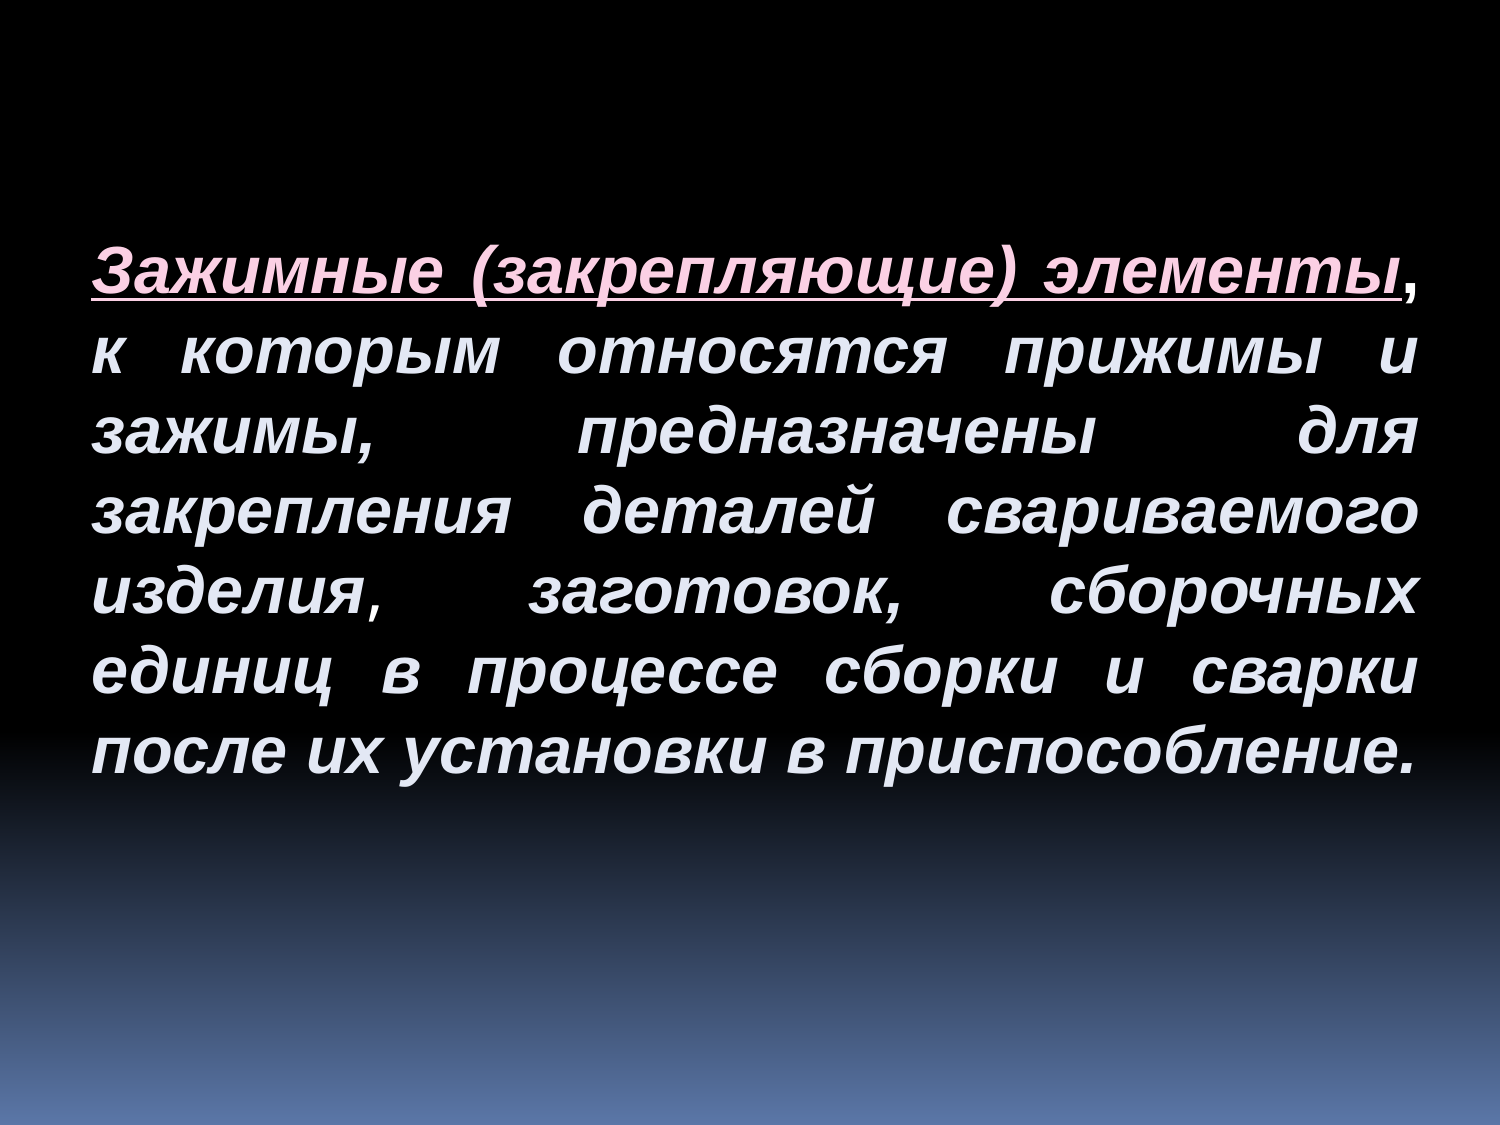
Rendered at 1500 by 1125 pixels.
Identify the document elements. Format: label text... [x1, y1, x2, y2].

text_box Зажимные (закрепляющие) элементы, к которым относятся прижимы и зажимы, предназначены для закрепления деталей сва­риваемого изделия, заготовок, сборочных единиц в процессе сборки и сварки после их установки в приспособление. [76, 219, 1436, 795]
